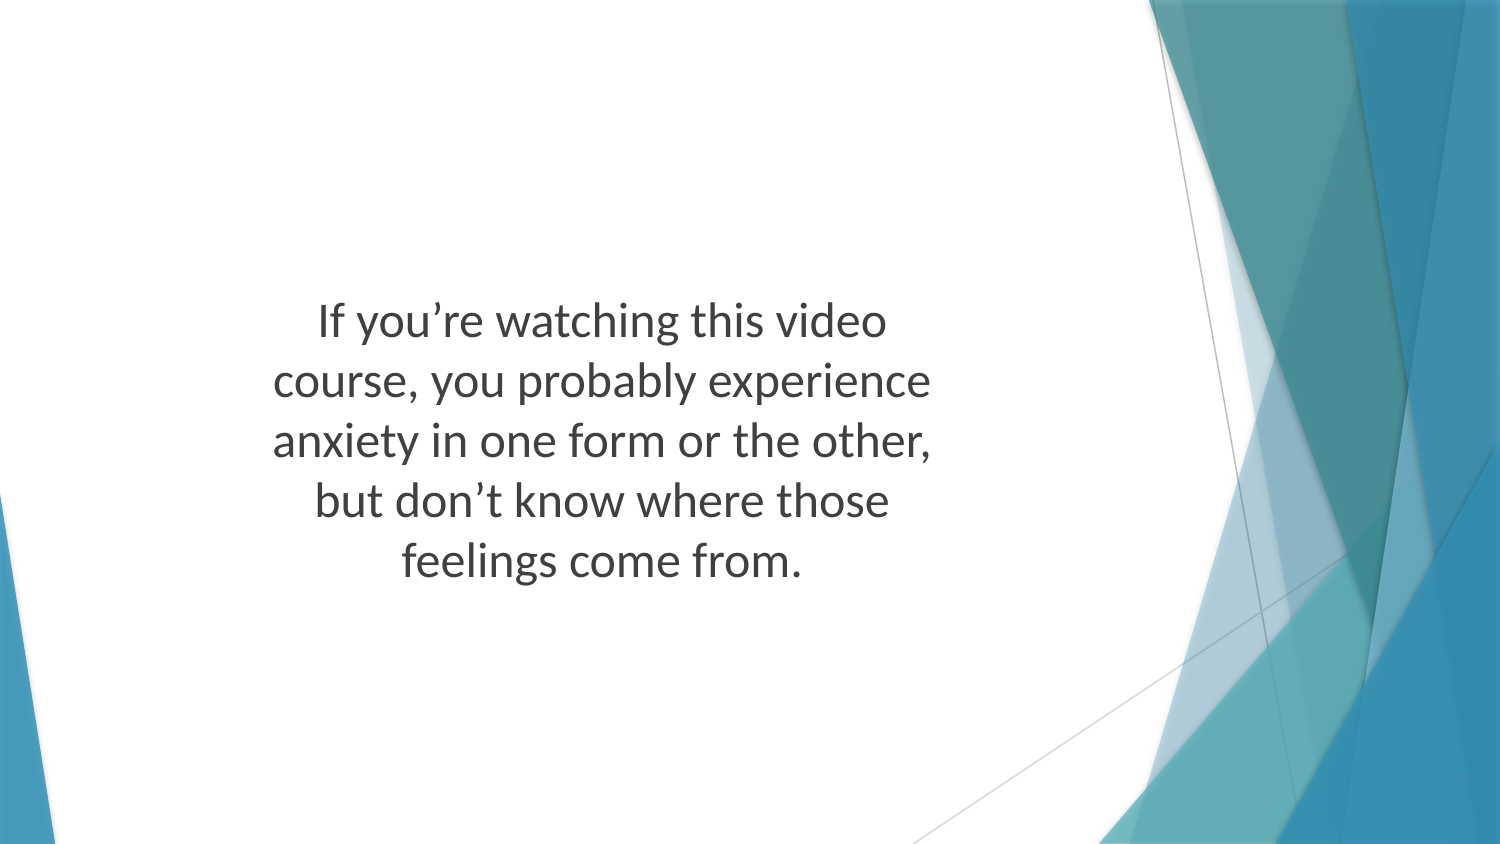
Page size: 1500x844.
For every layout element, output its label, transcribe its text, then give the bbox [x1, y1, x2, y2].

list If you’re watching this video course, you probably experience anxiety in one form or the other, but don’t know where those feelings come from. [230, 280, 975, 635]
